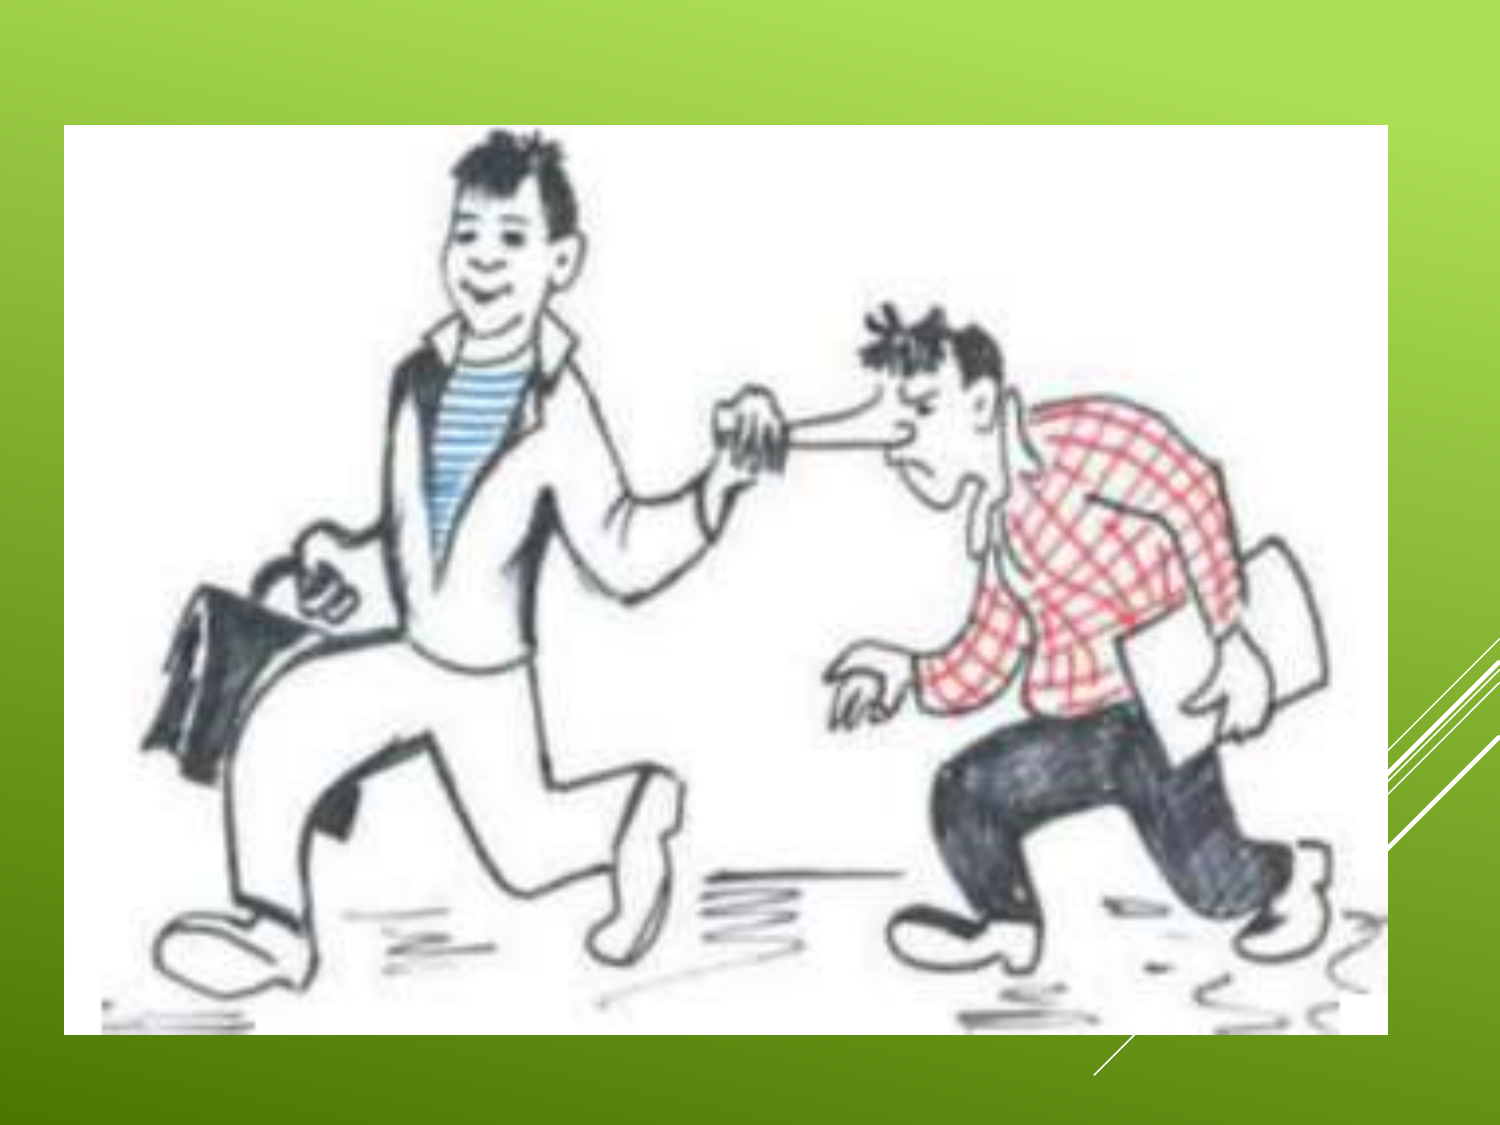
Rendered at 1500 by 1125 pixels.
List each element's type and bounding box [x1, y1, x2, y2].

picture [64, 124, 1389, 1036]
